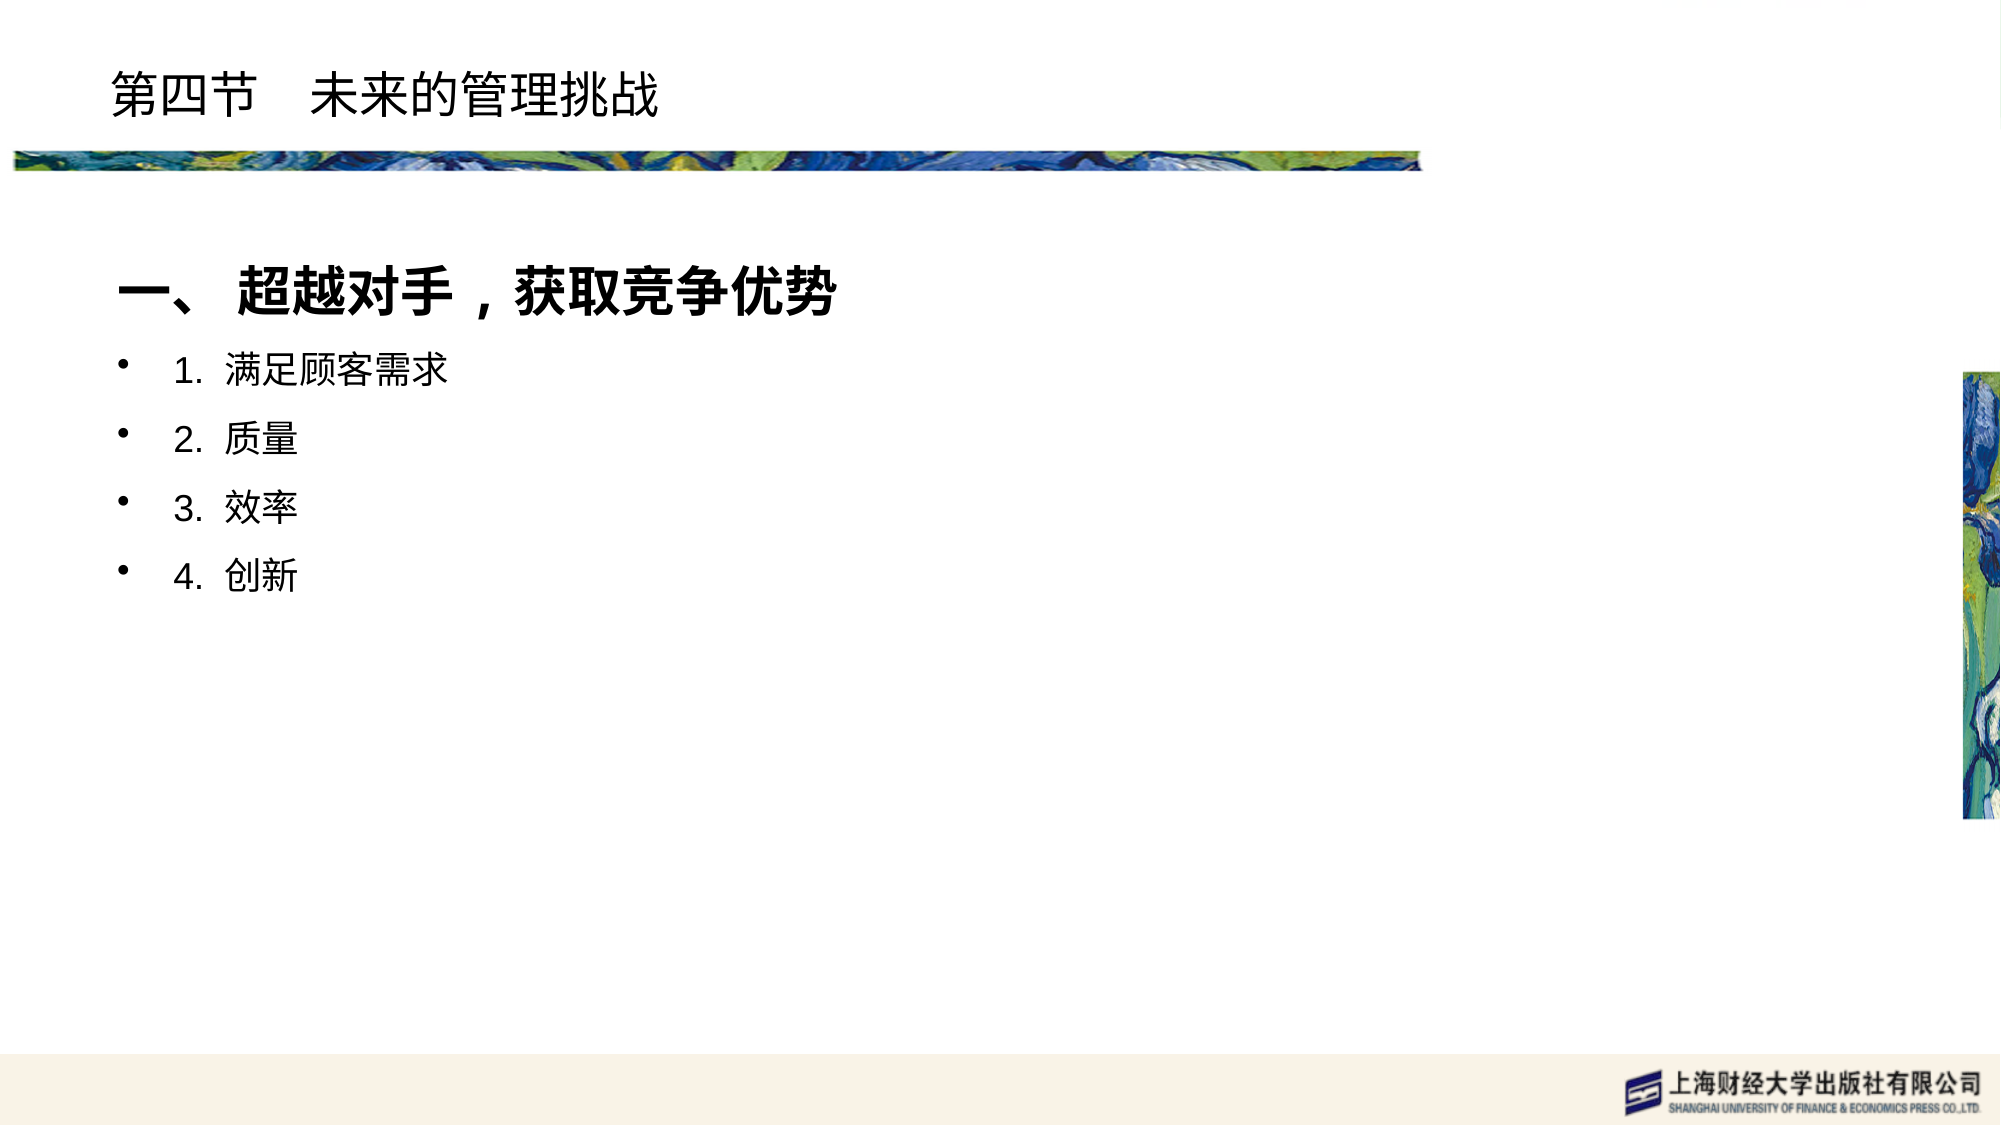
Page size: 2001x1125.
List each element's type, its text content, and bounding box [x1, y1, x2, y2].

list 一、 超越对手,获取竞争优势 1. 满足顾客需求 2. 质量 3. 效率 4. 创新 [102, 233, 1898, 1032]
title 第四节 未来的管理挑战 [94, 42, 1451, 146]
picture [0, 0, 2001, 1125]
